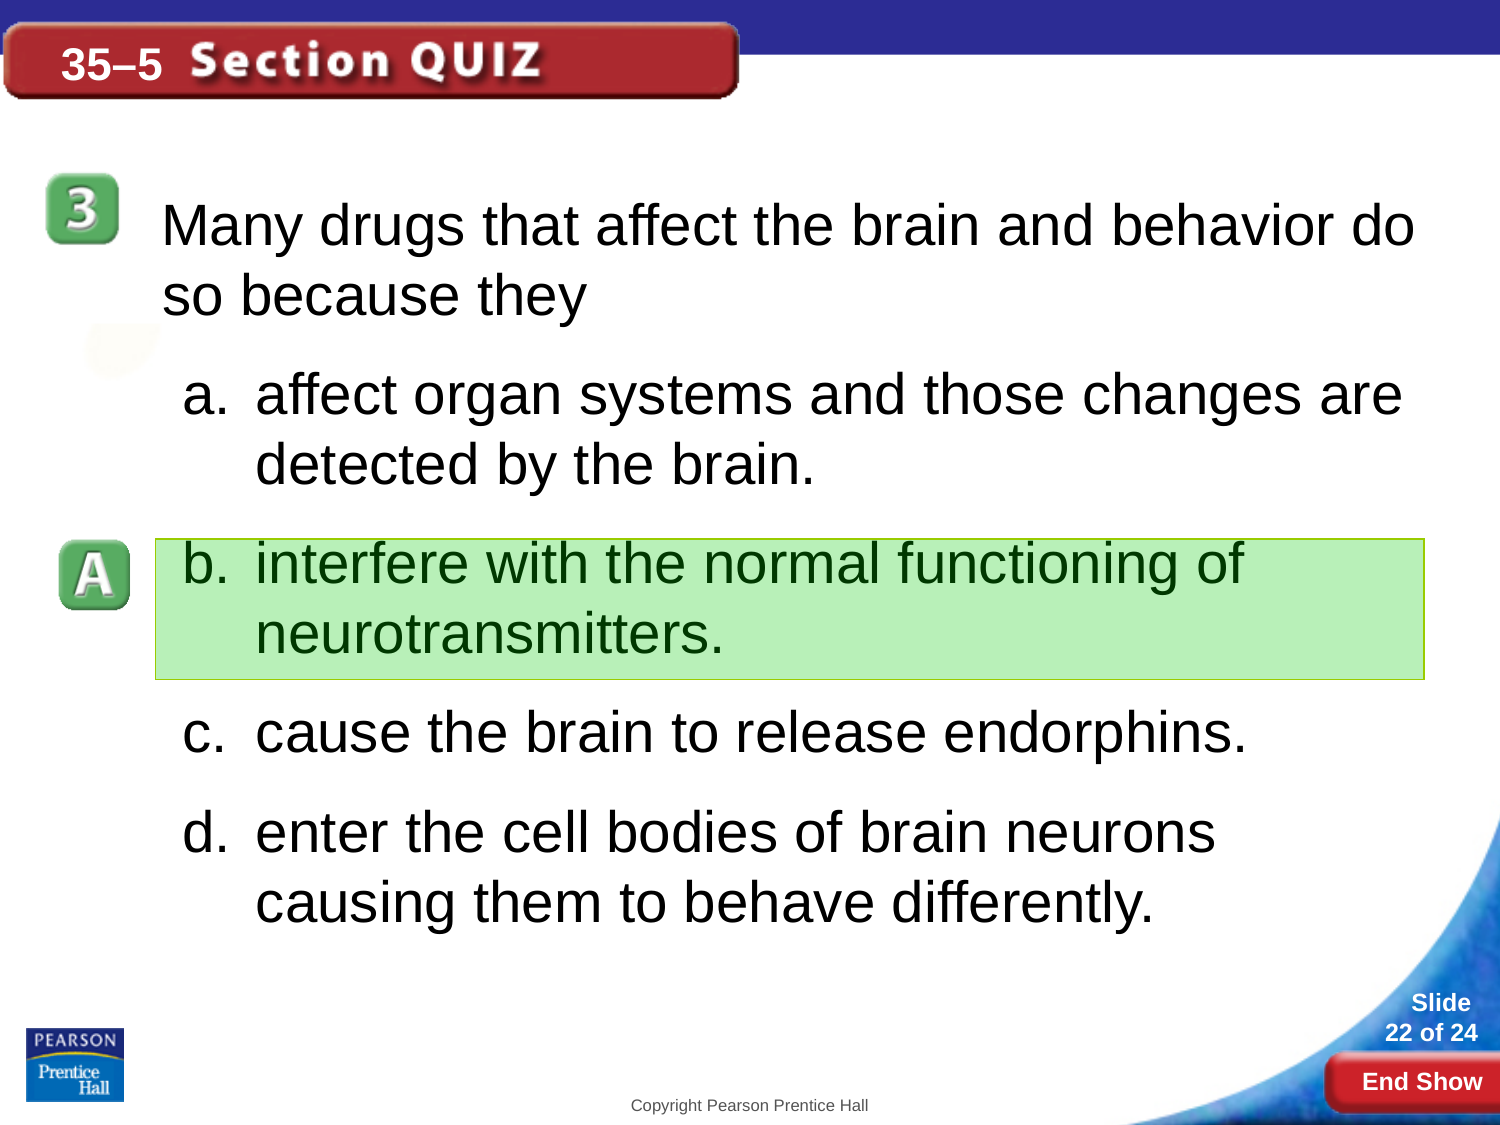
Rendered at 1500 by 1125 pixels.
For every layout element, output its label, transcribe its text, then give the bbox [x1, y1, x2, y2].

picture [38, 167, 136, 254]
list Many drugs that affect the brain and behavior do so because they affect organ systems and those changes are detected by the brain. interfere with the normal functioning of neurotransmitters. cause the brain to release endorphins. enter the cell bodies of brain neurons causing them to behave differently. [44, 179, 1440, 991]
footer Copyright Pearson Prentice Hall [512, 1087, 988, 1113]
text_box [155, 539, 1424, 680]
picture [0, 0, 1500, 1125]
picture [49, 533, 146, 620]
title 35–5 [2, 26, 179, 98]
